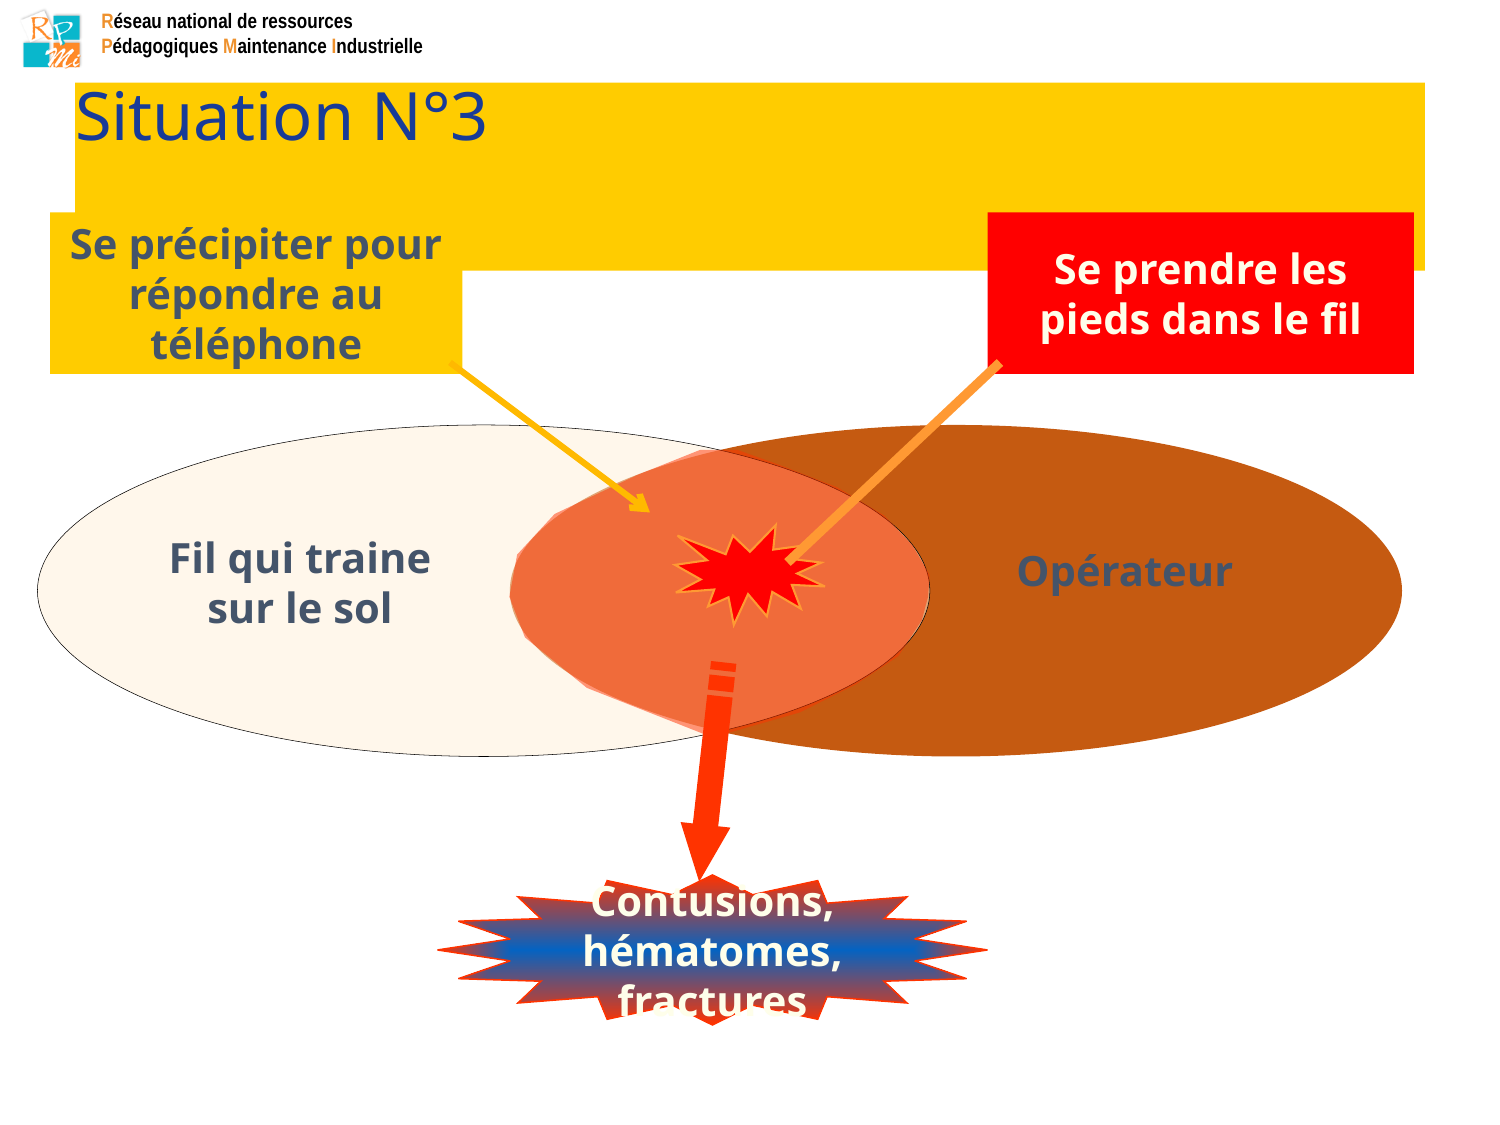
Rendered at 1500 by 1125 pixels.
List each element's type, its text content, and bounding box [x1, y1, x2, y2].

title Situation N°3 [75, 82, 1425, 271]
text_box [681, 757, 730, 880]
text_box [674, 212, 1414, 625]
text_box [49, 212, 930, 738]
picture [17, 7, 86, 72]
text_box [37, 424, 930, 757]
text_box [930, 625, 1403, 757]
text_box Contusions, hématomes, fractures [437, 874, 988, 1025]
